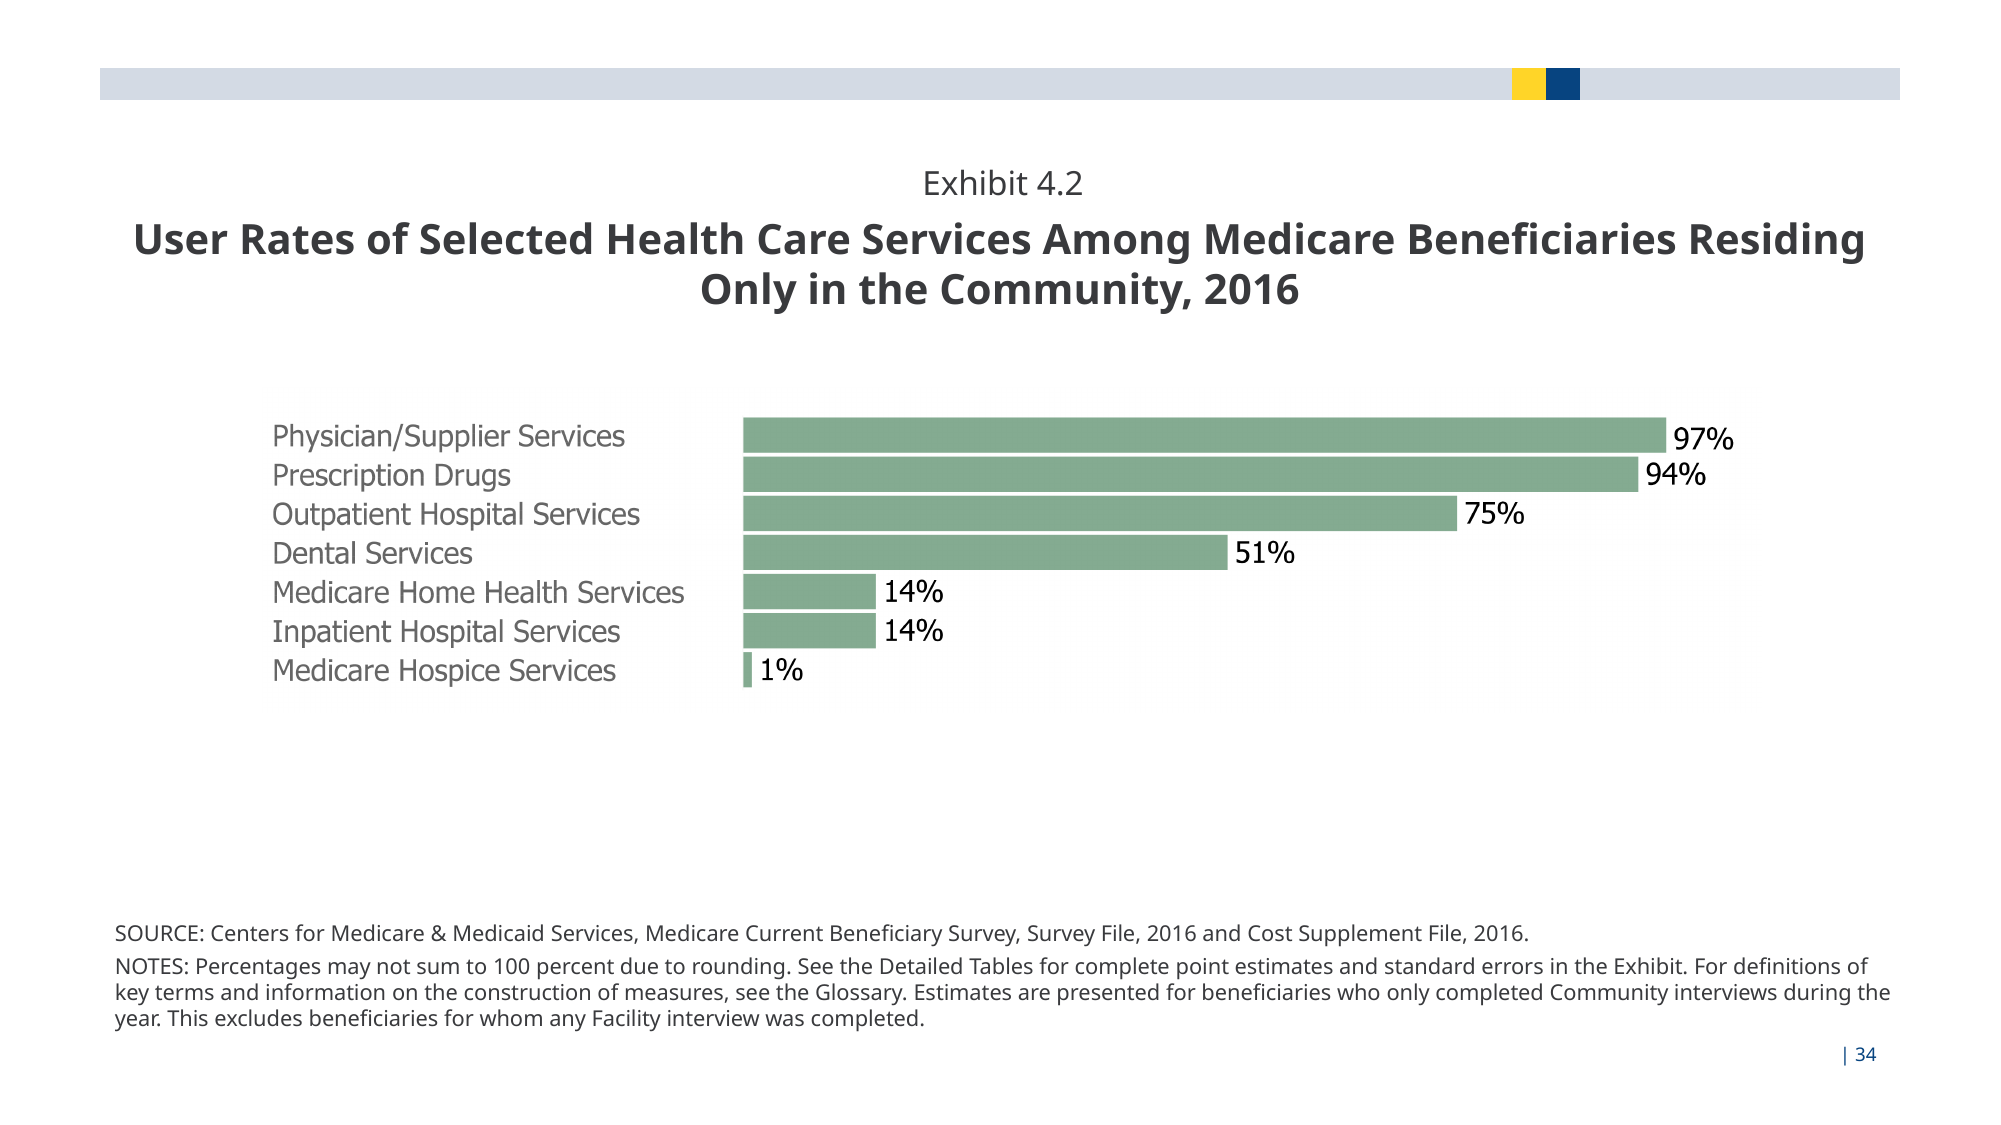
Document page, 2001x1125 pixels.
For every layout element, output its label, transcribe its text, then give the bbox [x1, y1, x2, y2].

picture [262, 387, 1762, 713]
title Exhibit 4.2 [99, 154, 1900, 213]
list SOURCE: Centers for Medicare & Medicaid Services, Medicare Current Beneficiary Survey, Survey File, 2016 and Cost Supplement File, 2016. NOTES: Percentages may not sum to 100 percent due to rounding. See the Detailed Tables for complete point estimates and standard errors in the Exhibit. For definitions of key terms and information on the construction of measures, see the Glossary. Estimates are presented for beneficiaries who only completed Community interviews during the year. This excludes beneficiaries for whom any Facility interview was completed. [99, 912, 1900, 1075]
list User Rates of Selected Health Care Services Among Medicare Beneficiaries Residing Only in the Community, 2016 [99, 213, 1900, 300]
